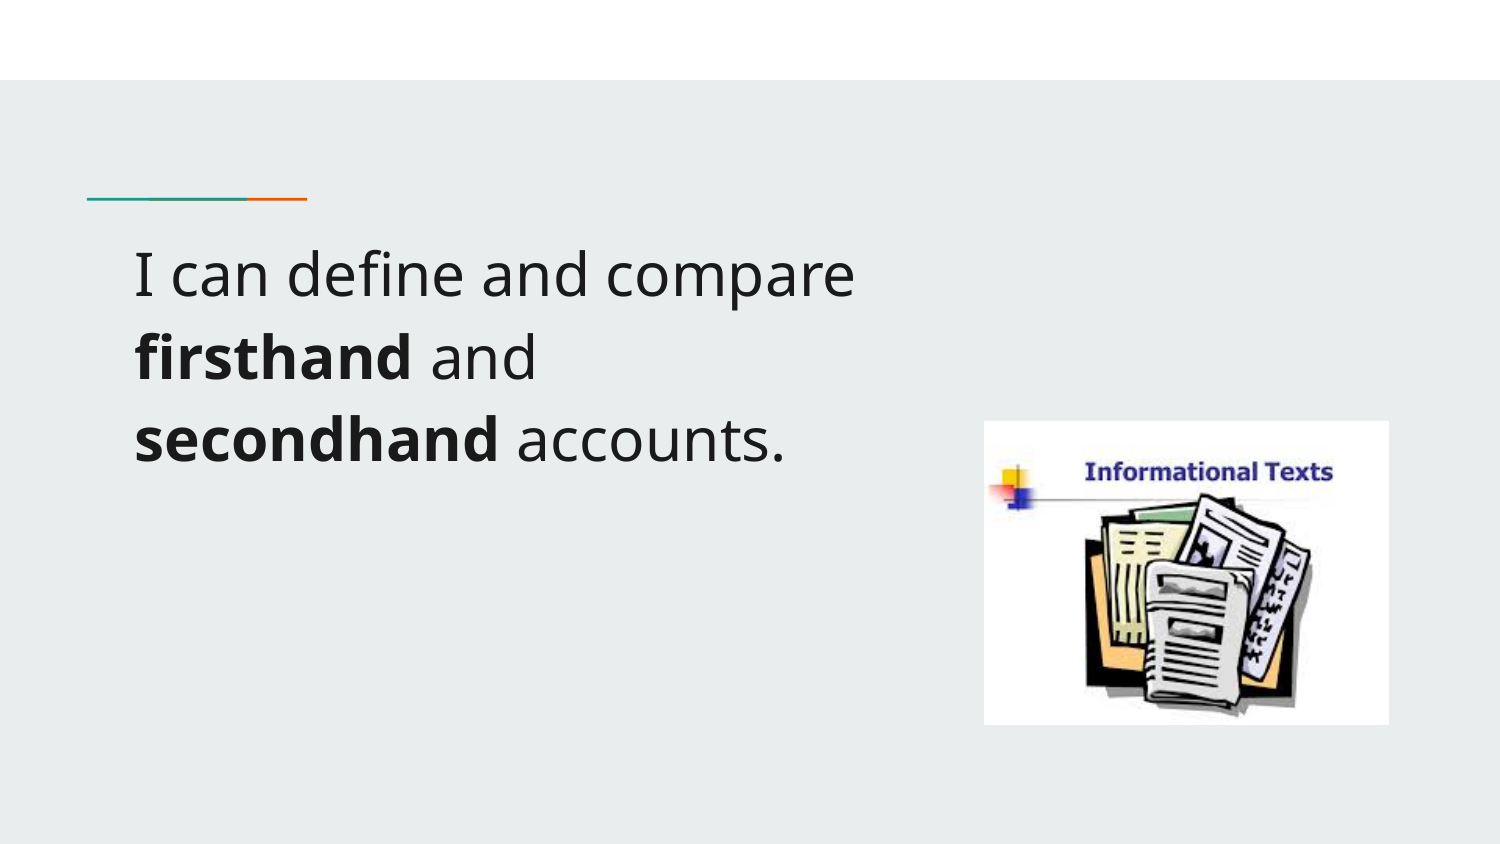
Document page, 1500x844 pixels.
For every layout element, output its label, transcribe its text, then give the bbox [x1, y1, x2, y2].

title I can define and compare firsthand and secondhand accounts. [119, 216, 879, 652]
picture [984, 421, 1390, 726]
